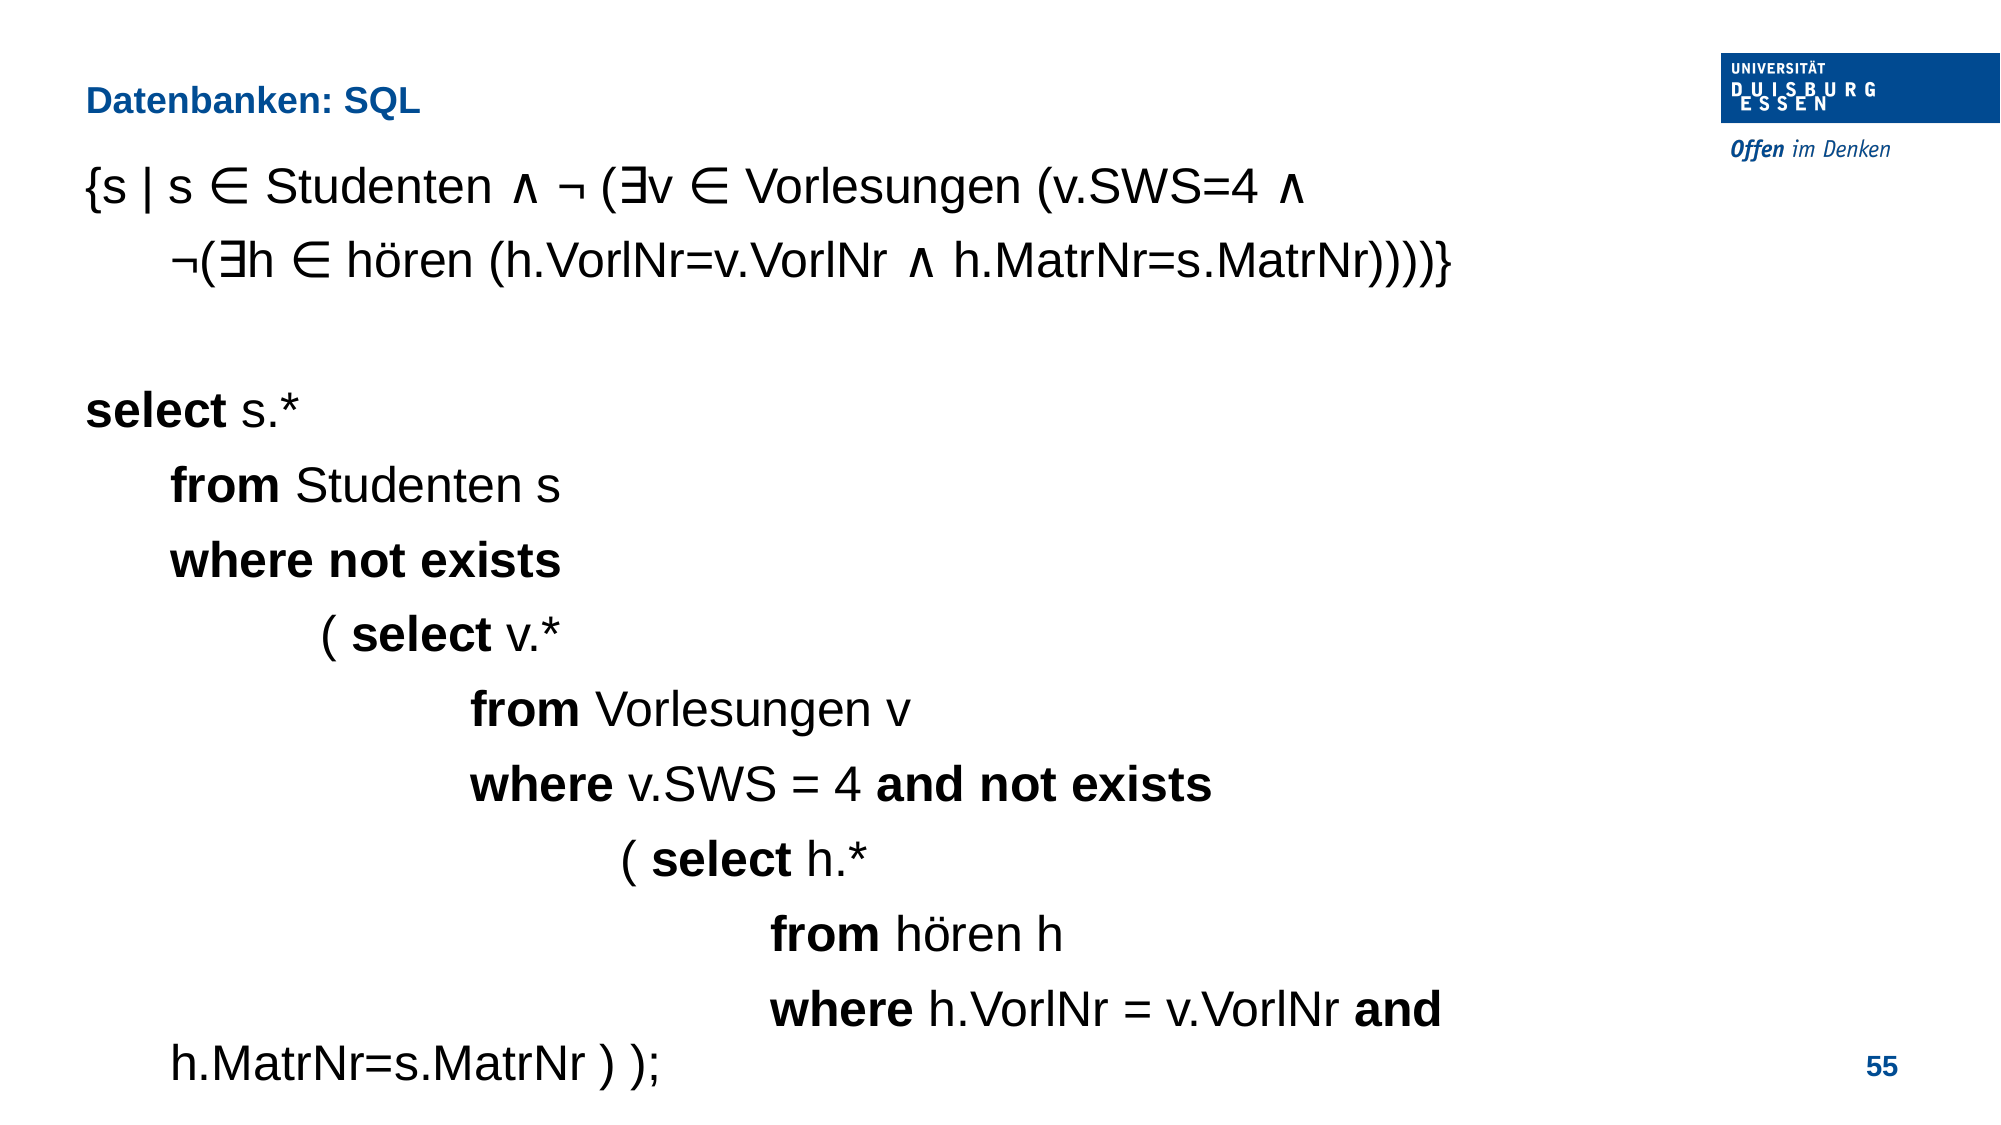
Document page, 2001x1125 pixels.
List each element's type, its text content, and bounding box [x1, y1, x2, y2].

slide_number 55 [1677, 1039, 1914, 1081]
picture [1721, 53, 2000, 162]
list Datenbanken: SQL [85, 81, 1696, 122]
list {s | s ∈ Studenten ∧ ¬ (∃v ∈ Vorlesungen (v.SWS=4 ∧ ¬(∃h ∈ hören (h.VorlNr=v.VorlNr ∧ h.MatrNr=s.MatrNr))))} select s.* from Studenten s where not exists ( select v.* from Vorlesungen v where v.SWS = 4 and not exists ( select h.* from hören h where h.VorlNr = v.VorlNr and h.MatrNr=s.MatrNr ) ); [85, 152, 1914, 1027]
